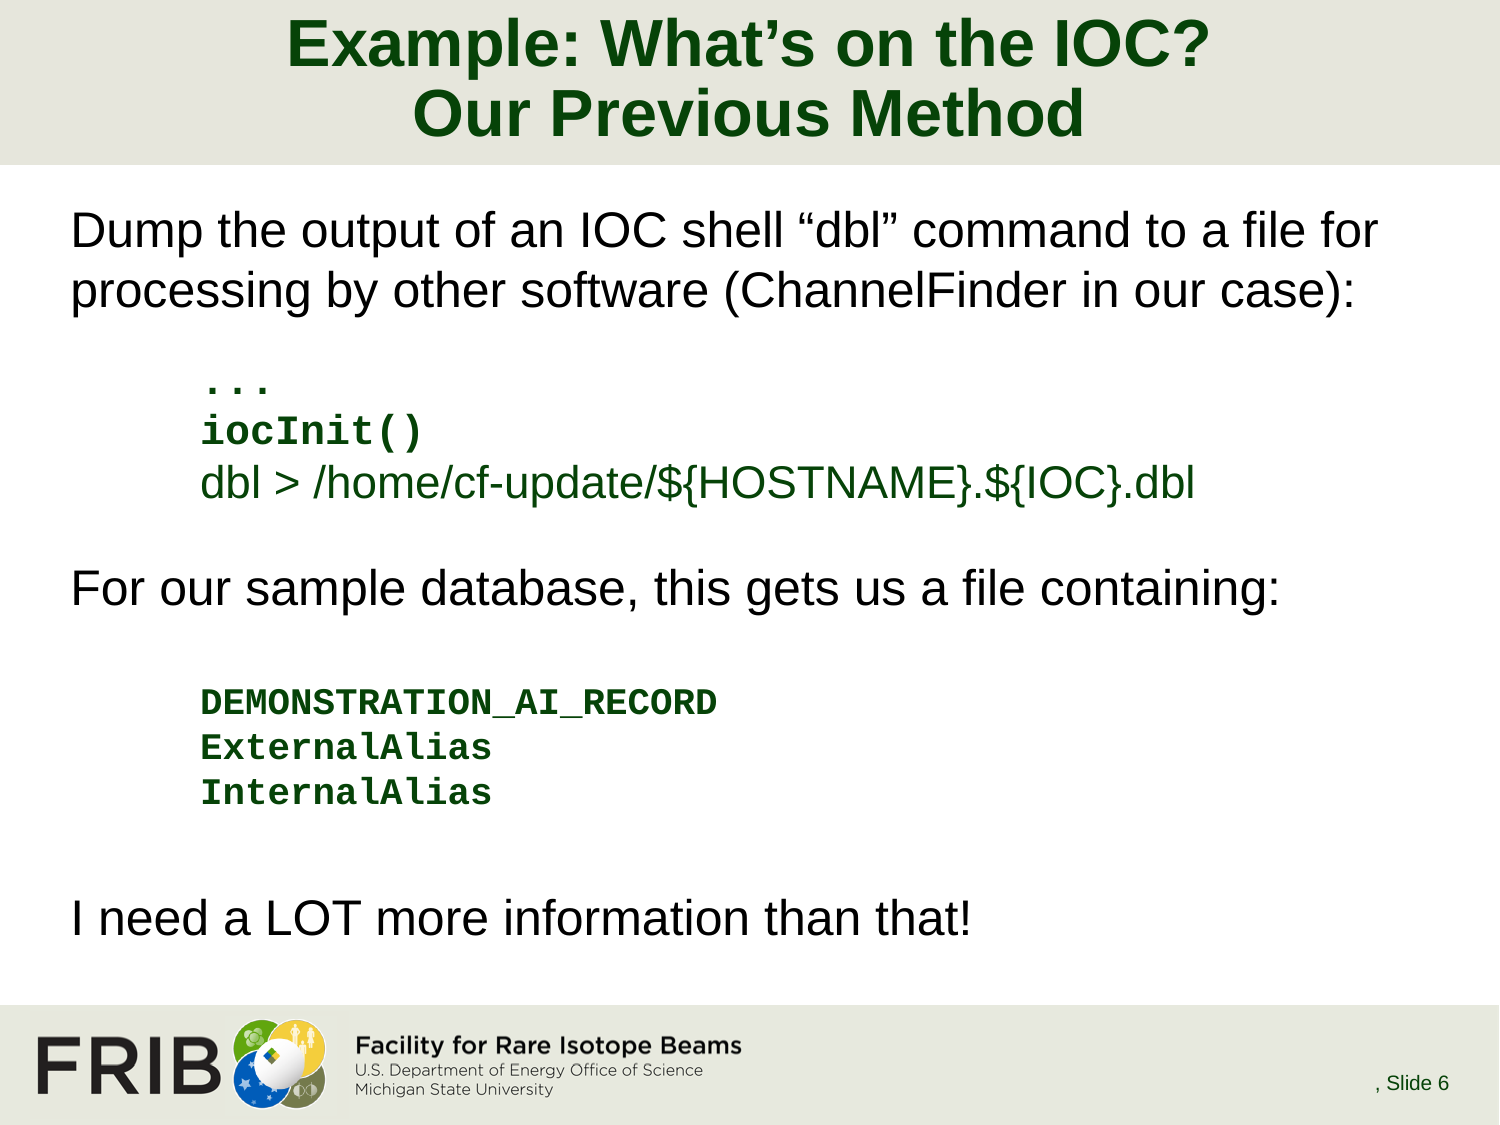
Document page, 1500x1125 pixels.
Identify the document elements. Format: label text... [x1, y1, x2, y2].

title Example: What’s on the IOC? Our Previous Method [0, 0, 1500, 162]
text_box I need a LOT more information than that! [55, 877, 1431, 953]
list ... iocInit() dbl > /home/cf-update/${HOSTNAME}.${IOC}.dbl [199, 352, 1251, 536]
text_box DEMONSTRATION_AI_RECORD ExternalAlias InternalAlias [199, 676, 811, 834]
text_box For our sample database, this gets us a file containing: [55, 548, 1431, 623]
footer J. Priller, May 2015 EPICS Collaboration Meeting - infoServ [679, 1042, 1374, 1103]
picture [0, 1005, 1499, 1125]
slide_number , Slide 6 [1374, 1042, 1500, 1103]
text_box Dump the output of an IOC shell “dbl” command to a file for processing by other software (ChannelFinder in our case): [55, 190, 1431, 325]
